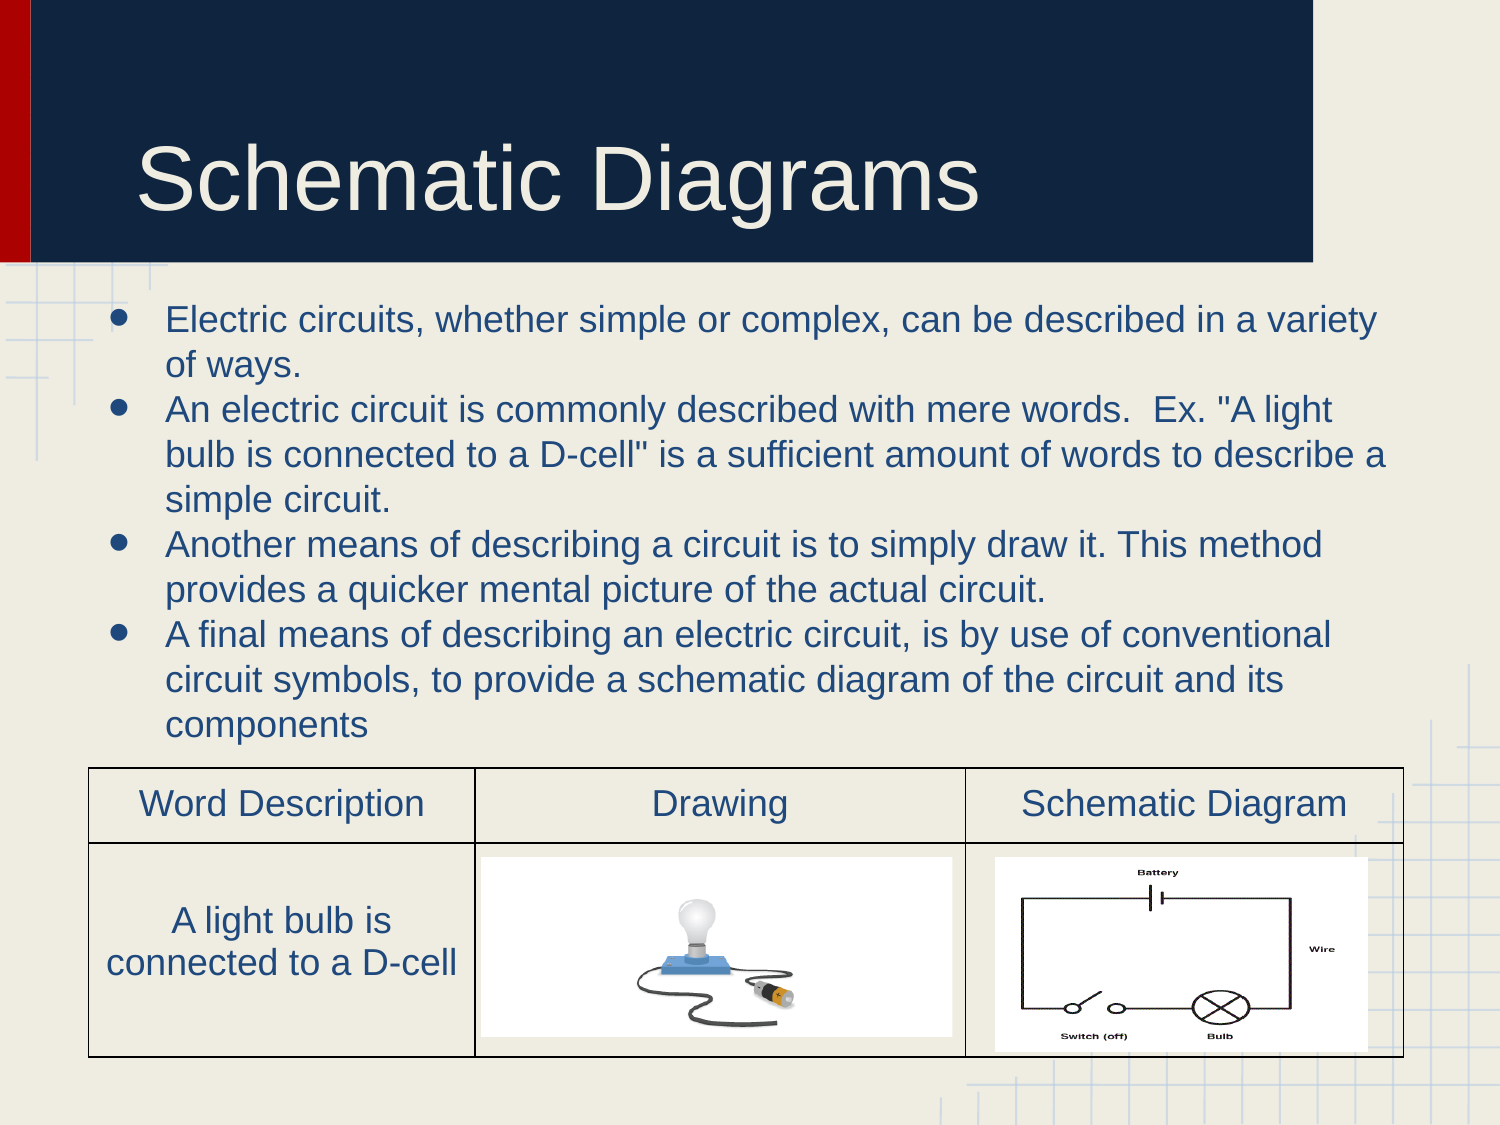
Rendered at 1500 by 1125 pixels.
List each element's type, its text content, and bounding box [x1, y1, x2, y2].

title Schematic Diagrams [75, 25, 1276, 244]
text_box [88, 767, 1404, 1058]
list Electric circuits, whether simple or complex, can be described in a variety of ways. An electric circuit is commonly described with mere words. Ex. "A light bulb is connected to a D-cell" is a sufficient amount of words to describe a simple circuit. Another means of describing a circuit is to simply draw it. This method provides a quicker mental picture of the actual circuit. A final means of describing an electric circuit, is by use of conventional circuit symbols, to provide a schematic diagram of the circuit and its components [75, 279, 1425, 985]
